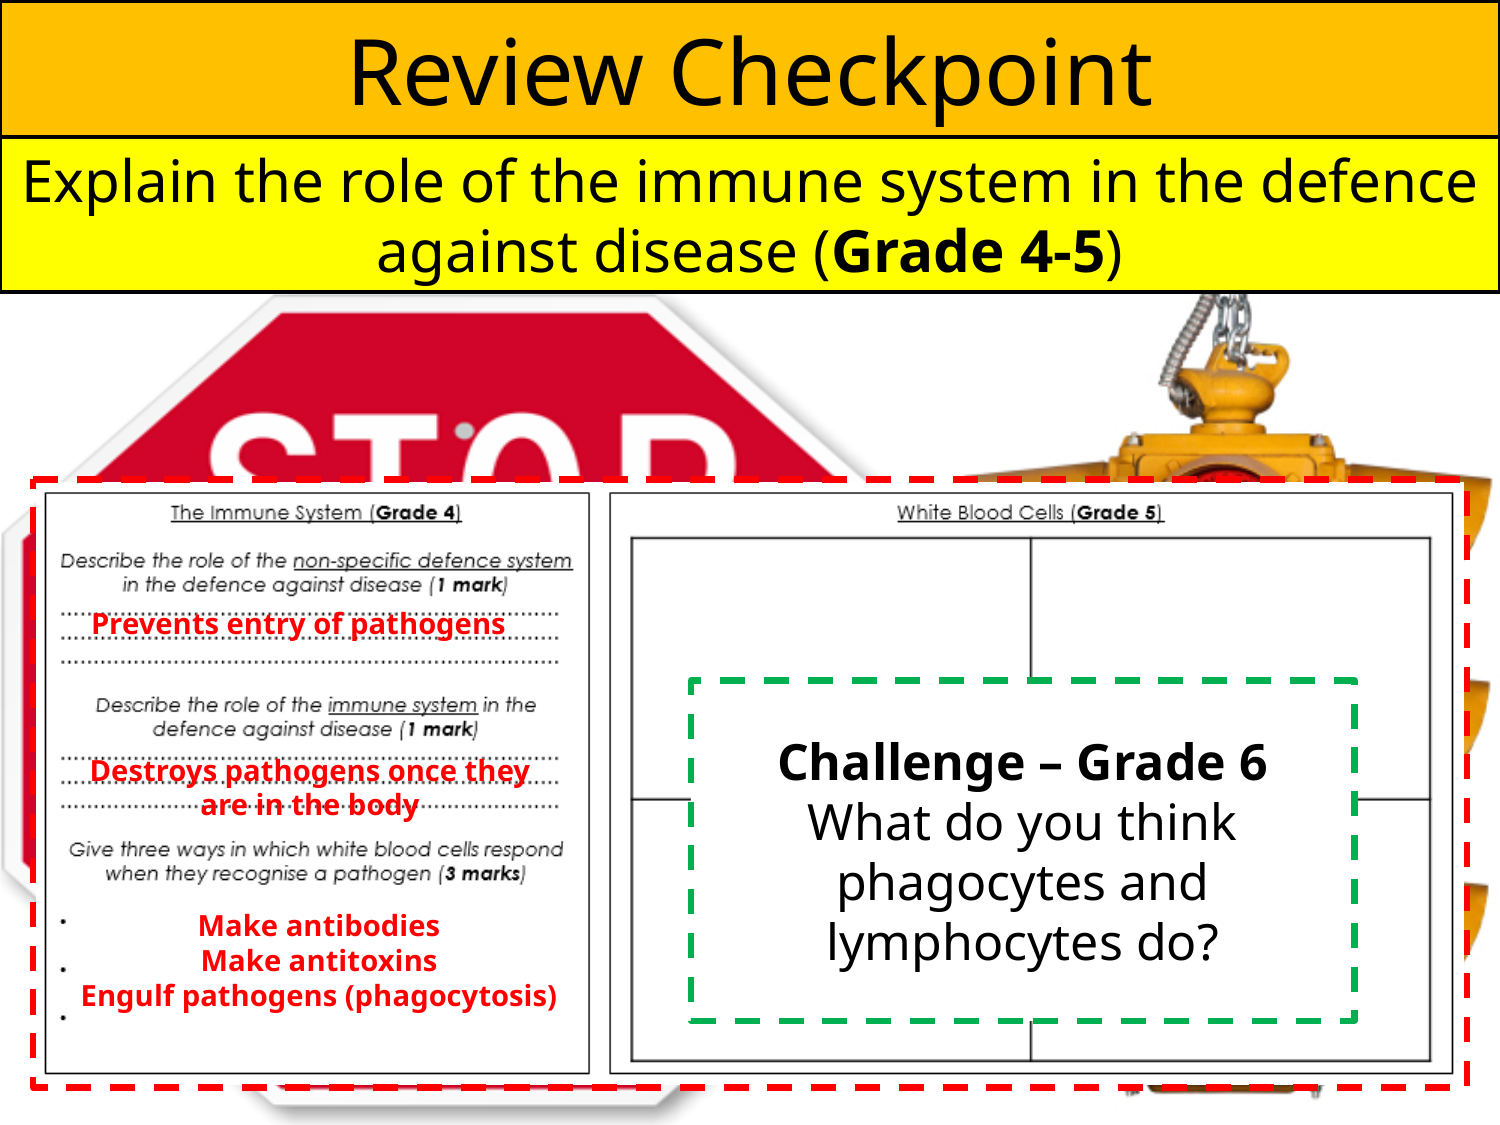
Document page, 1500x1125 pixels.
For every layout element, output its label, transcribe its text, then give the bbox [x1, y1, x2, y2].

title Review Checkpoint [0, 0, 1500, 135]
text_box Explain the role of the immune system in the defence against disease (Grade 4-5) [0, 135, 1500, 293]
picture [0, 292, 1500, 1125]
